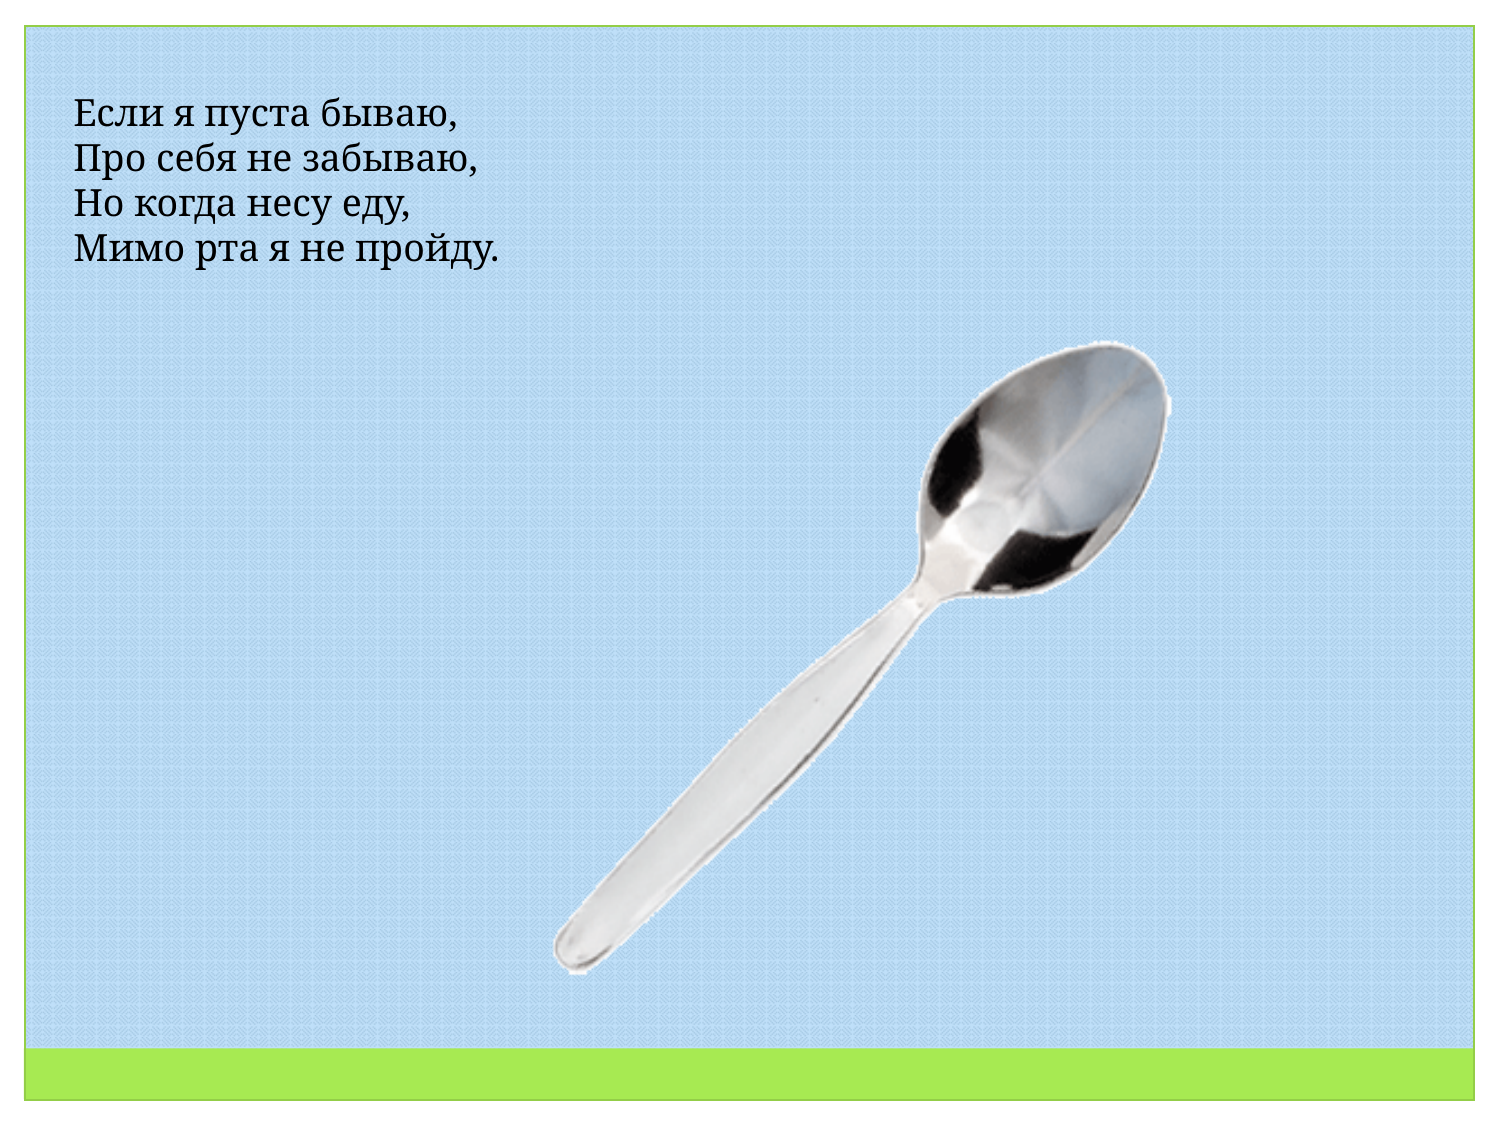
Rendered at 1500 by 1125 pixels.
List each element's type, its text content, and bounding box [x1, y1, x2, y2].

text_box Если я пуста бываю, Про себя не забываю, Но когда несу еду, Мимо рта я не пройду. [58, 81, 809, 277]
picture [527, 327, 1199, 1000]
